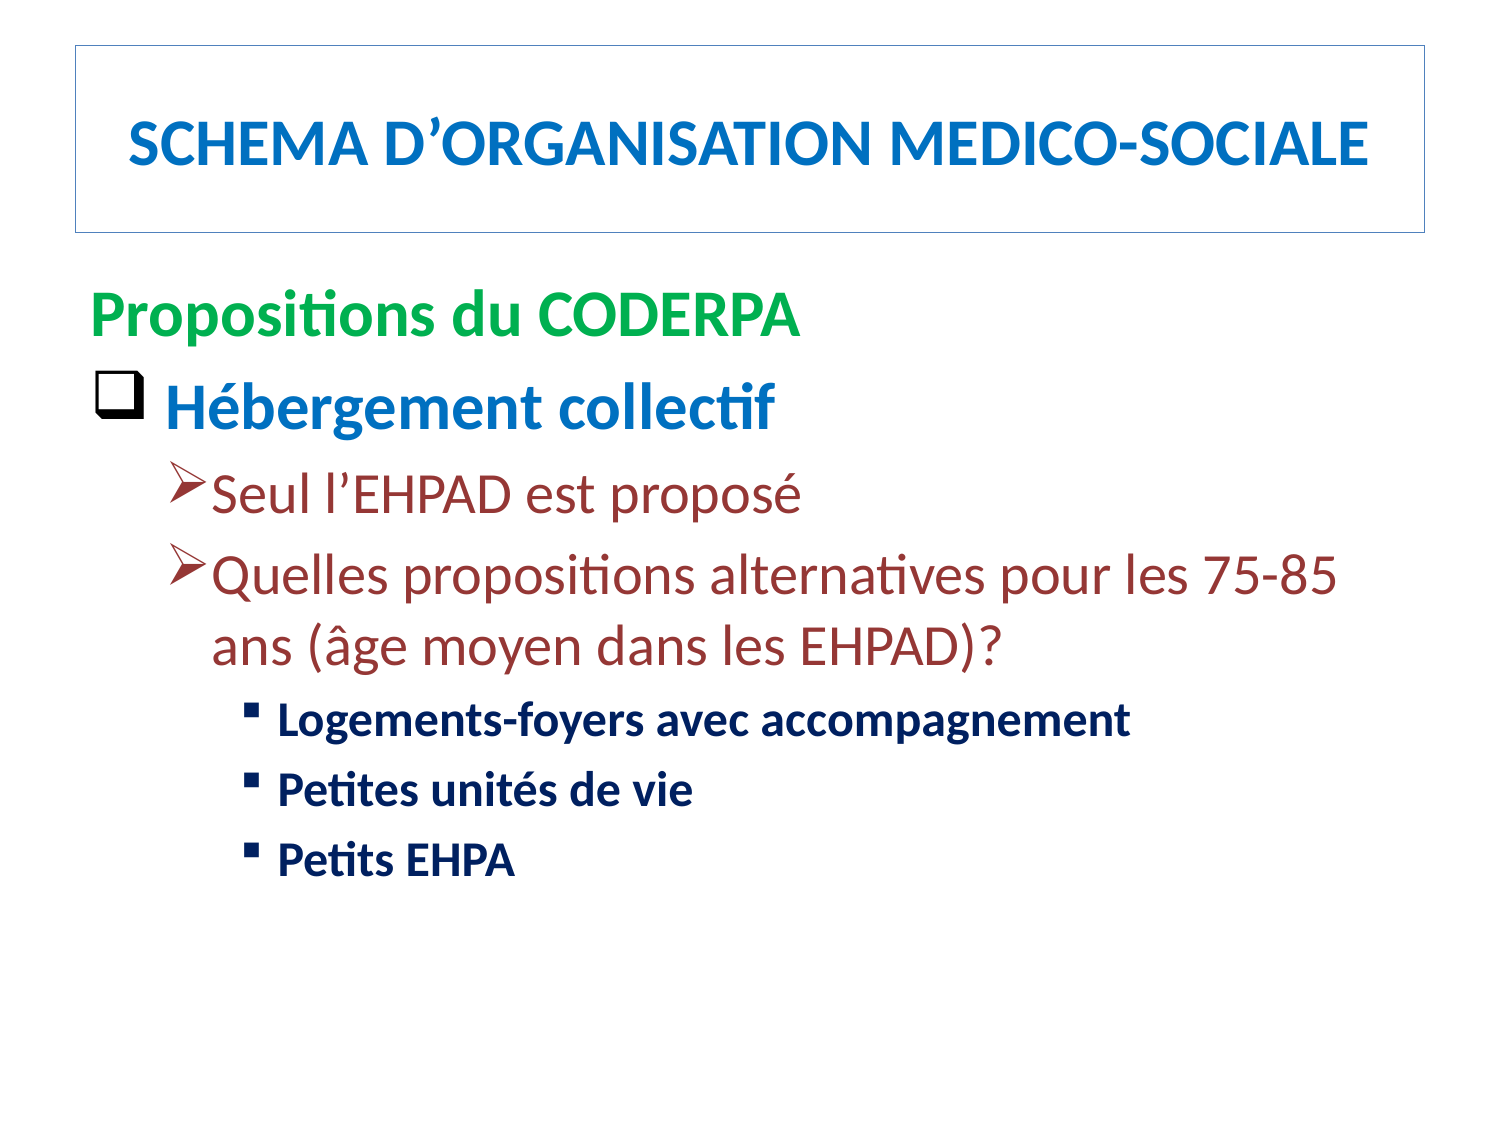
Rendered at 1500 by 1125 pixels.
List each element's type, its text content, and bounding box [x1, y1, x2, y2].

list Propositions du CODERPA Hébergement collectif Seul l’EHPAD est proposé Quelles propositions alternatives pour les 75-85 ans (âge moyen dans les EHPAD)? Logements-foyers avec accompagnement Petites unités de vie Petits EHPA [75, 262, 1425, 1005]
title SCHEMA D’ORGANISATION MEDICO-SOCIALE [75, 45, 1425, 233]
